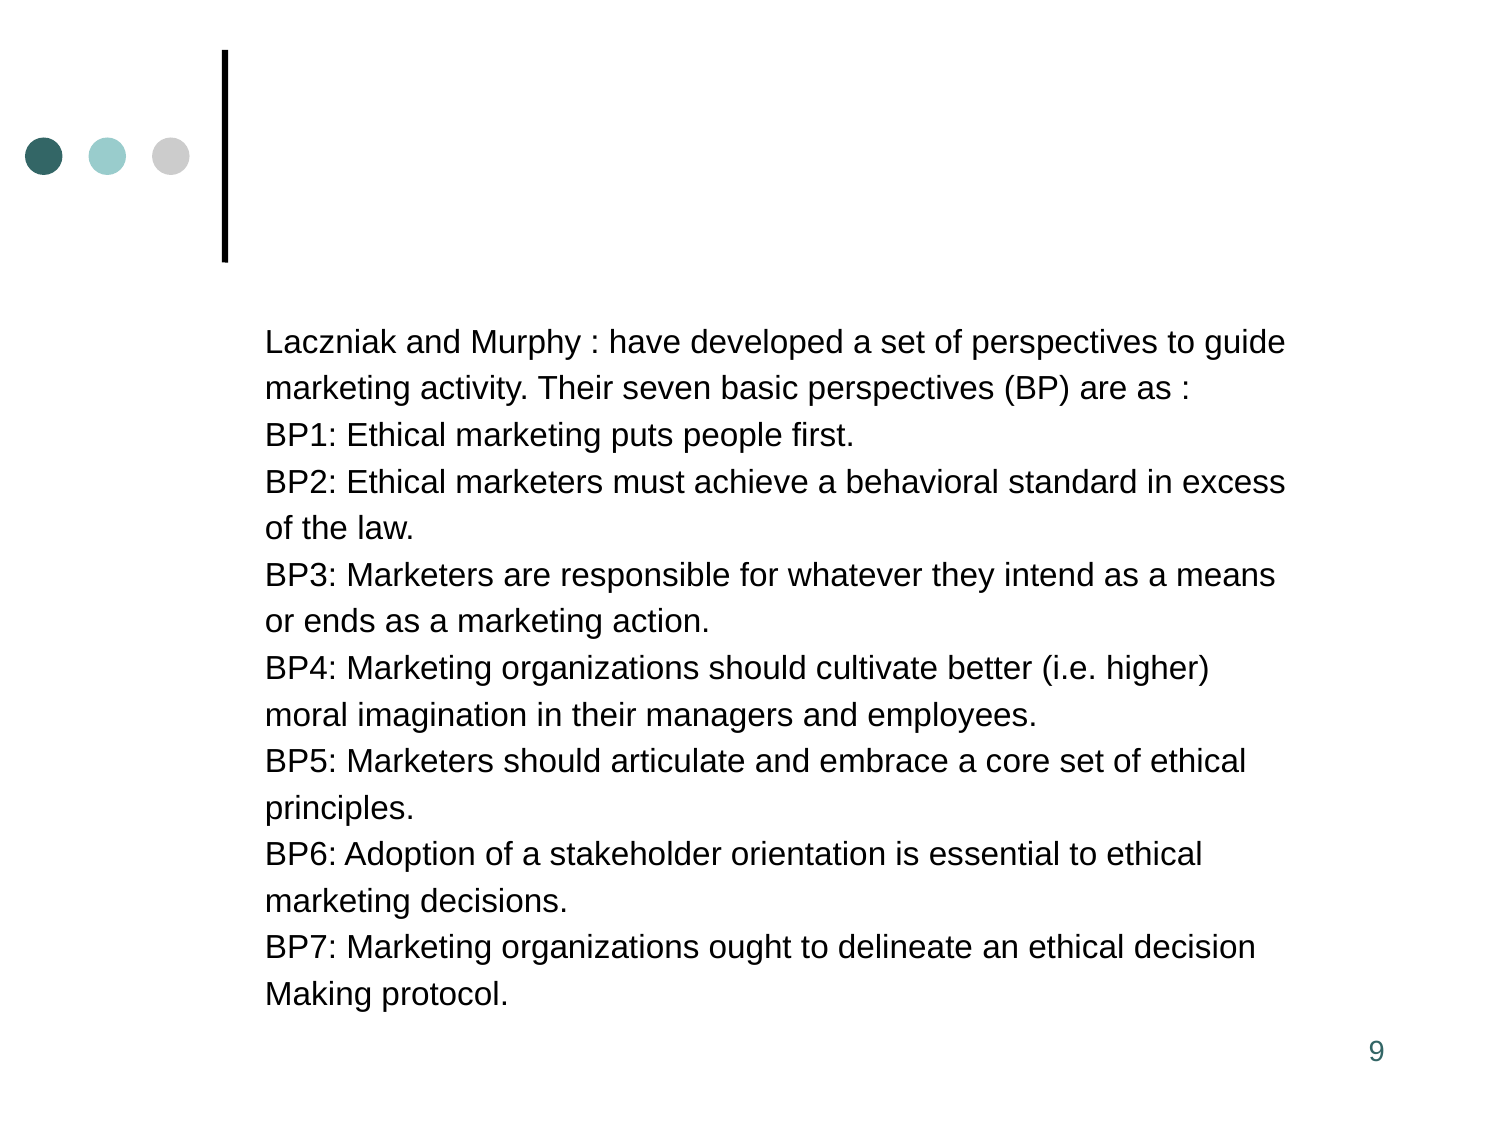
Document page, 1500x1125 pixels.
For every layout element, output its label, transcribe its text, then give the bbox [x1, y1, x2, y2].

list Laczniak and Murphy : have developed a set of perspectives to guide marketing activity. Their seven basic perspectives (BP) are as : BP1: Ethical marketing puts people first. BP2: Ethical marketers must achieve a behavioral standard in excess of the law. BP3: Marketers are responsible for whatever they intend as a means or ends as a marketing action. BP4: Marketing organizations should cultivate better (i.e. higher) moral imagination in their managers and employees. BP5: Marketers should articulate and embrace a core set of ethical principles. BP6: Adoption of a stakeholder orientation is essential to ethical marketing decisions. BP7: Marketing organizations ought to delineate an ethical decision Making protocol. [249, 312, 1400, 988]
slide_number 9 [1187, 1025, 1400, 1100]
